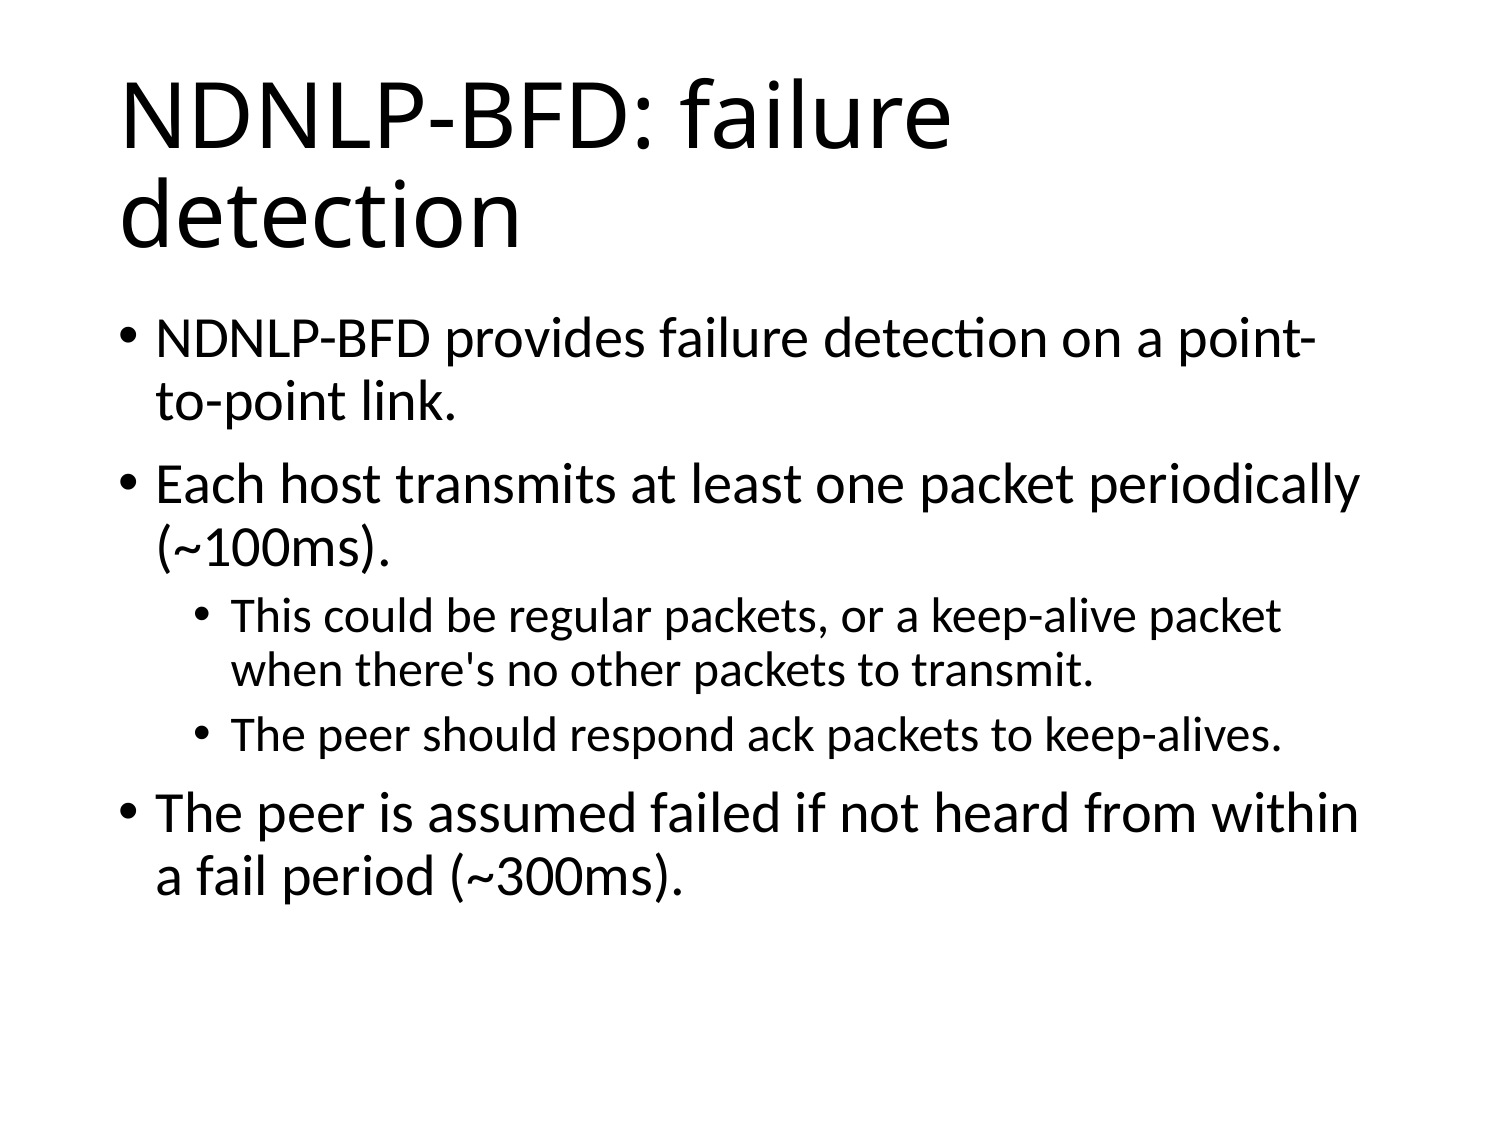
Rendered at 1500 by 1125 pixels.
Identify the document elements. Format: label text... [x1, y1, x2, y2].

list NDNLP-BFD provides failure detection on a point-to-point link. Each host transmits at least one packet periodically (~100ms). This could be regular packets, or a keep-alive packet when there's no other packets to transmit. The peer should respond ack packets to keep-alives. The peer is assumed failed if not heard from within a fail period (~300ms). [103, 299, 1397, 1014]
title NDNLP-BFD: failure detection [103, 59, 1397, 278]
